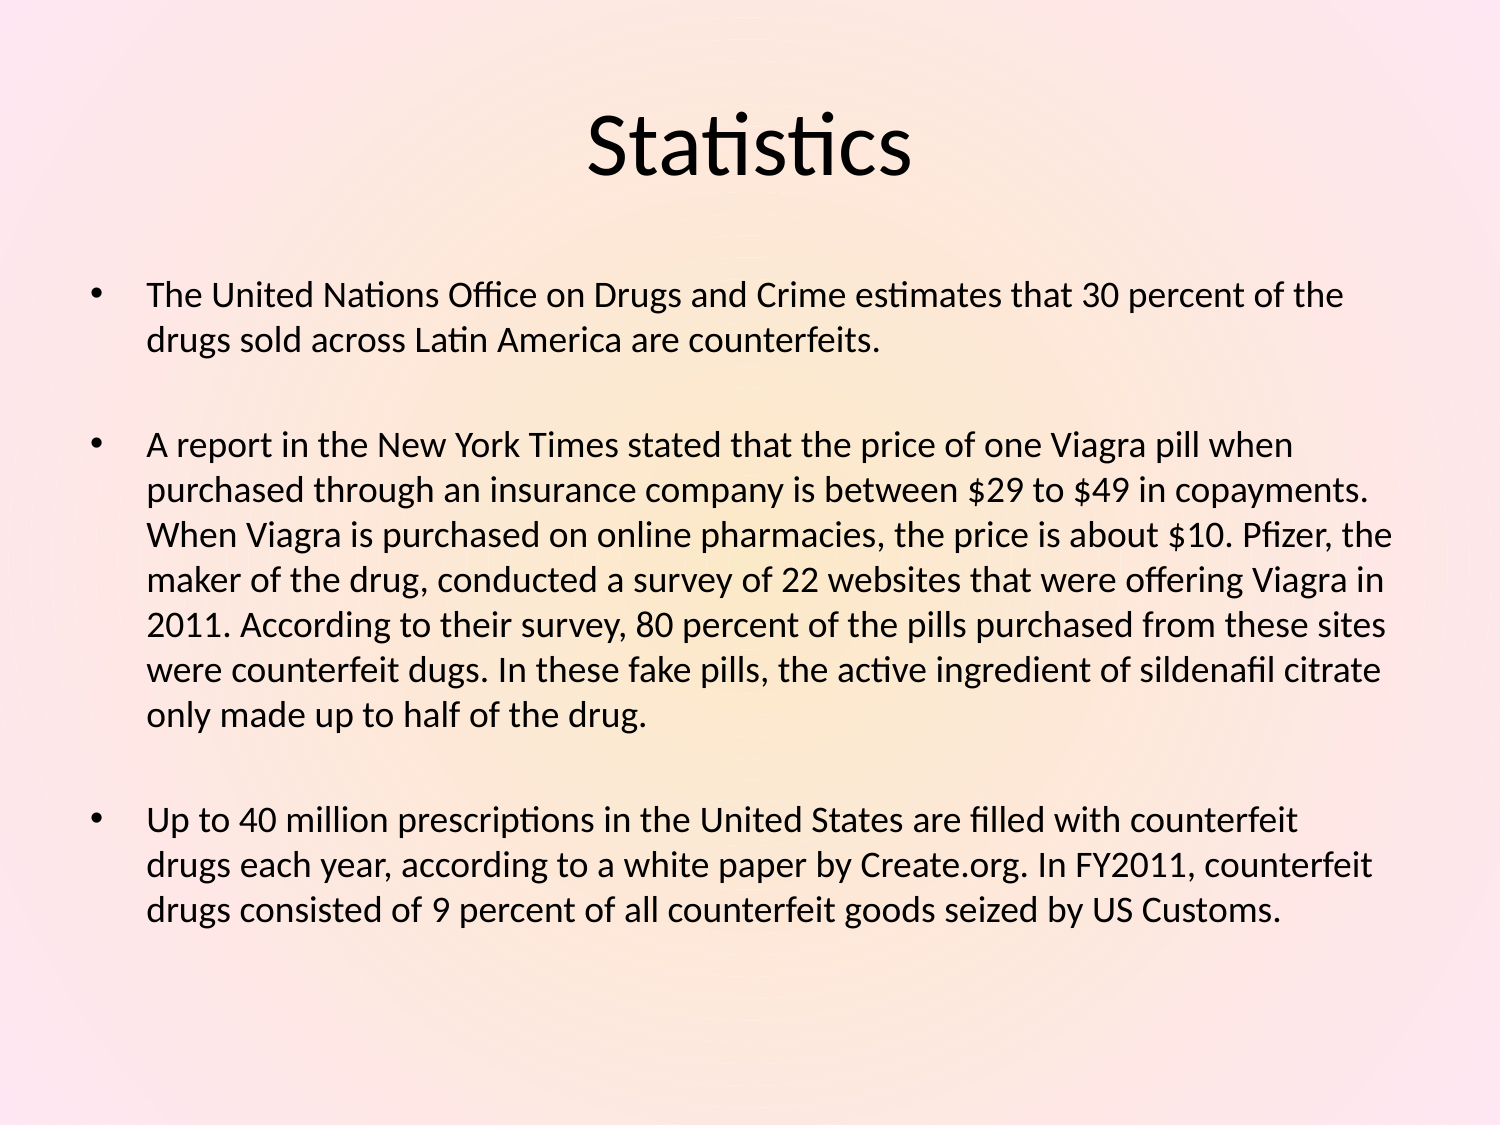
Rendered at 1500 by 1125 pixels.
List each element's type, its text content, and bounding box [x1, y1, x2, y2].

title Statistics [75, 45, 1425, 233]
list The United Nations Office on Drugs and Crime estimates that 30 percent of the drugs sold across Latin America are counterfeits. A report in the New York Times stated that the price of one Viagra pill when purchased through an insurance company is between $29 to $49 in copayments. When Viagra is purchased on online pharmacies, the price is about $10. Pfizer, the maker of the drug, conducted a survey of 22 websites that were offering Viagra in 2011. According to their survey, 80 percent of the pills purchased from these sites were counterfeit dugs. In these fake pills, the active ingredient of sildenafil citrate only made up to half of the drug. Up to 40 million prescriptions in the United States are filled with counterfeit drugs each year, according to a white paper by Create.org. In FY2011, counterfeit drugs consisted of 9 percent of all counterfeit goods seized by US Customs. [75, 262, 1425, 1005]
